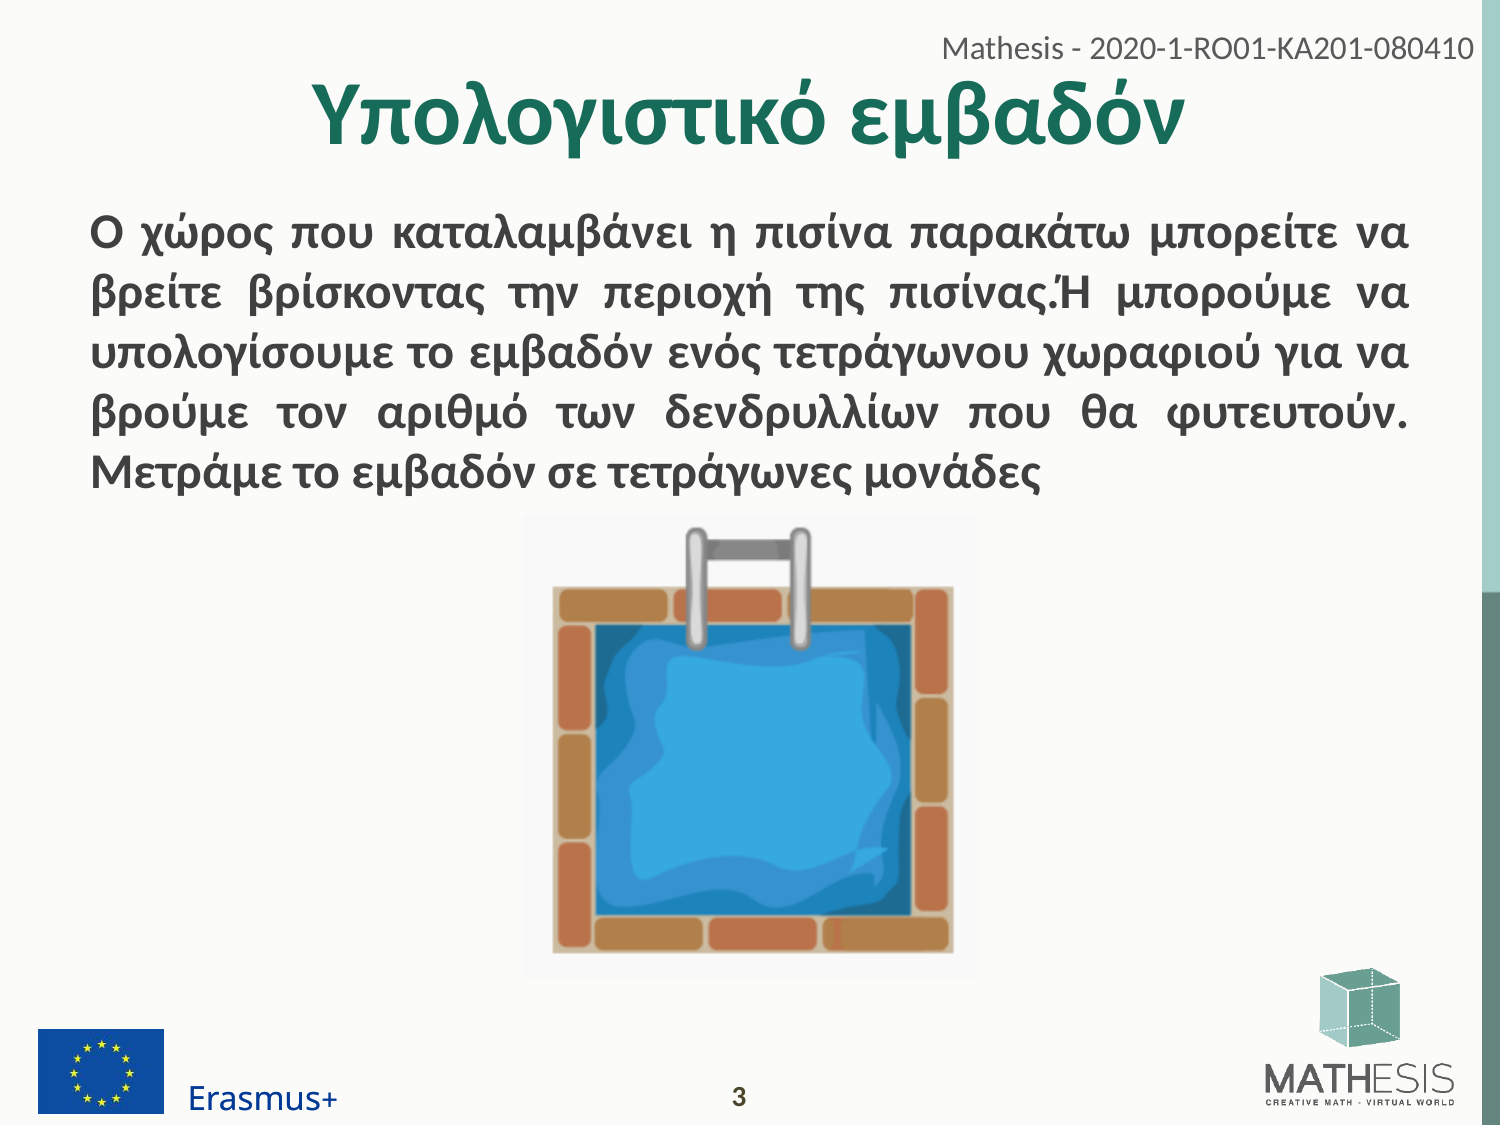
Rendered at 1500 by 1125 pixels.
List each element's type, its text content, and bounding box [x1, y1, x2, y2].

picture [38, 1029, 164, 1114]
title Υπολογιστικό εμβαδόν [75, 45, 1425, 191]
list Ο χώρος που καταλαμβάνει η πισίνα παρακάτω μπορείτε να βρείτε βρίσκοντας την περιοχή της πισίνας.Ή μπορούμε να υπολογίσουμε το εμβαδόν ενός τετράγωνου χωραφιού για να βρούμε τον αριθμό των δενδρυλλίων που θα φυτευτούν. Μετράμε το εμβαδόν σε τετράγωνες μονάδες [75, 191, 1425, 934]
picture [523, 514, 977, 978]
